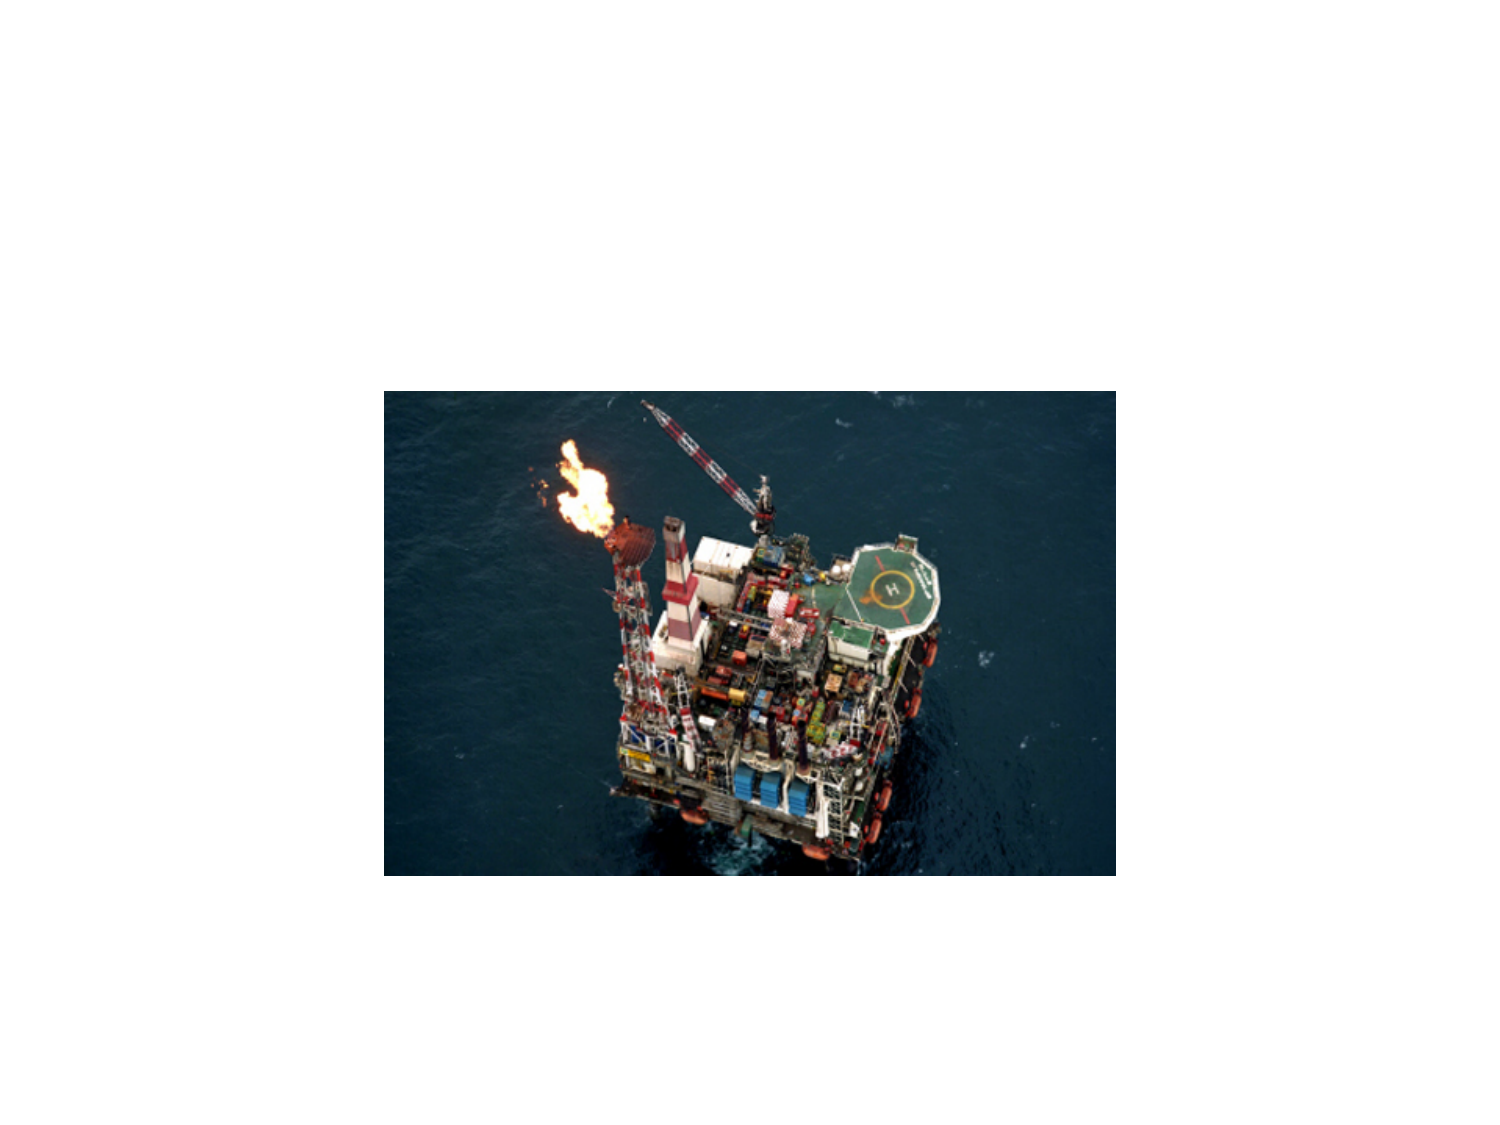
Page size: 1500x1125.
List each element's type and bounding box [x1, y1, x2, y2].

list [384, 391, 1116, 877]
